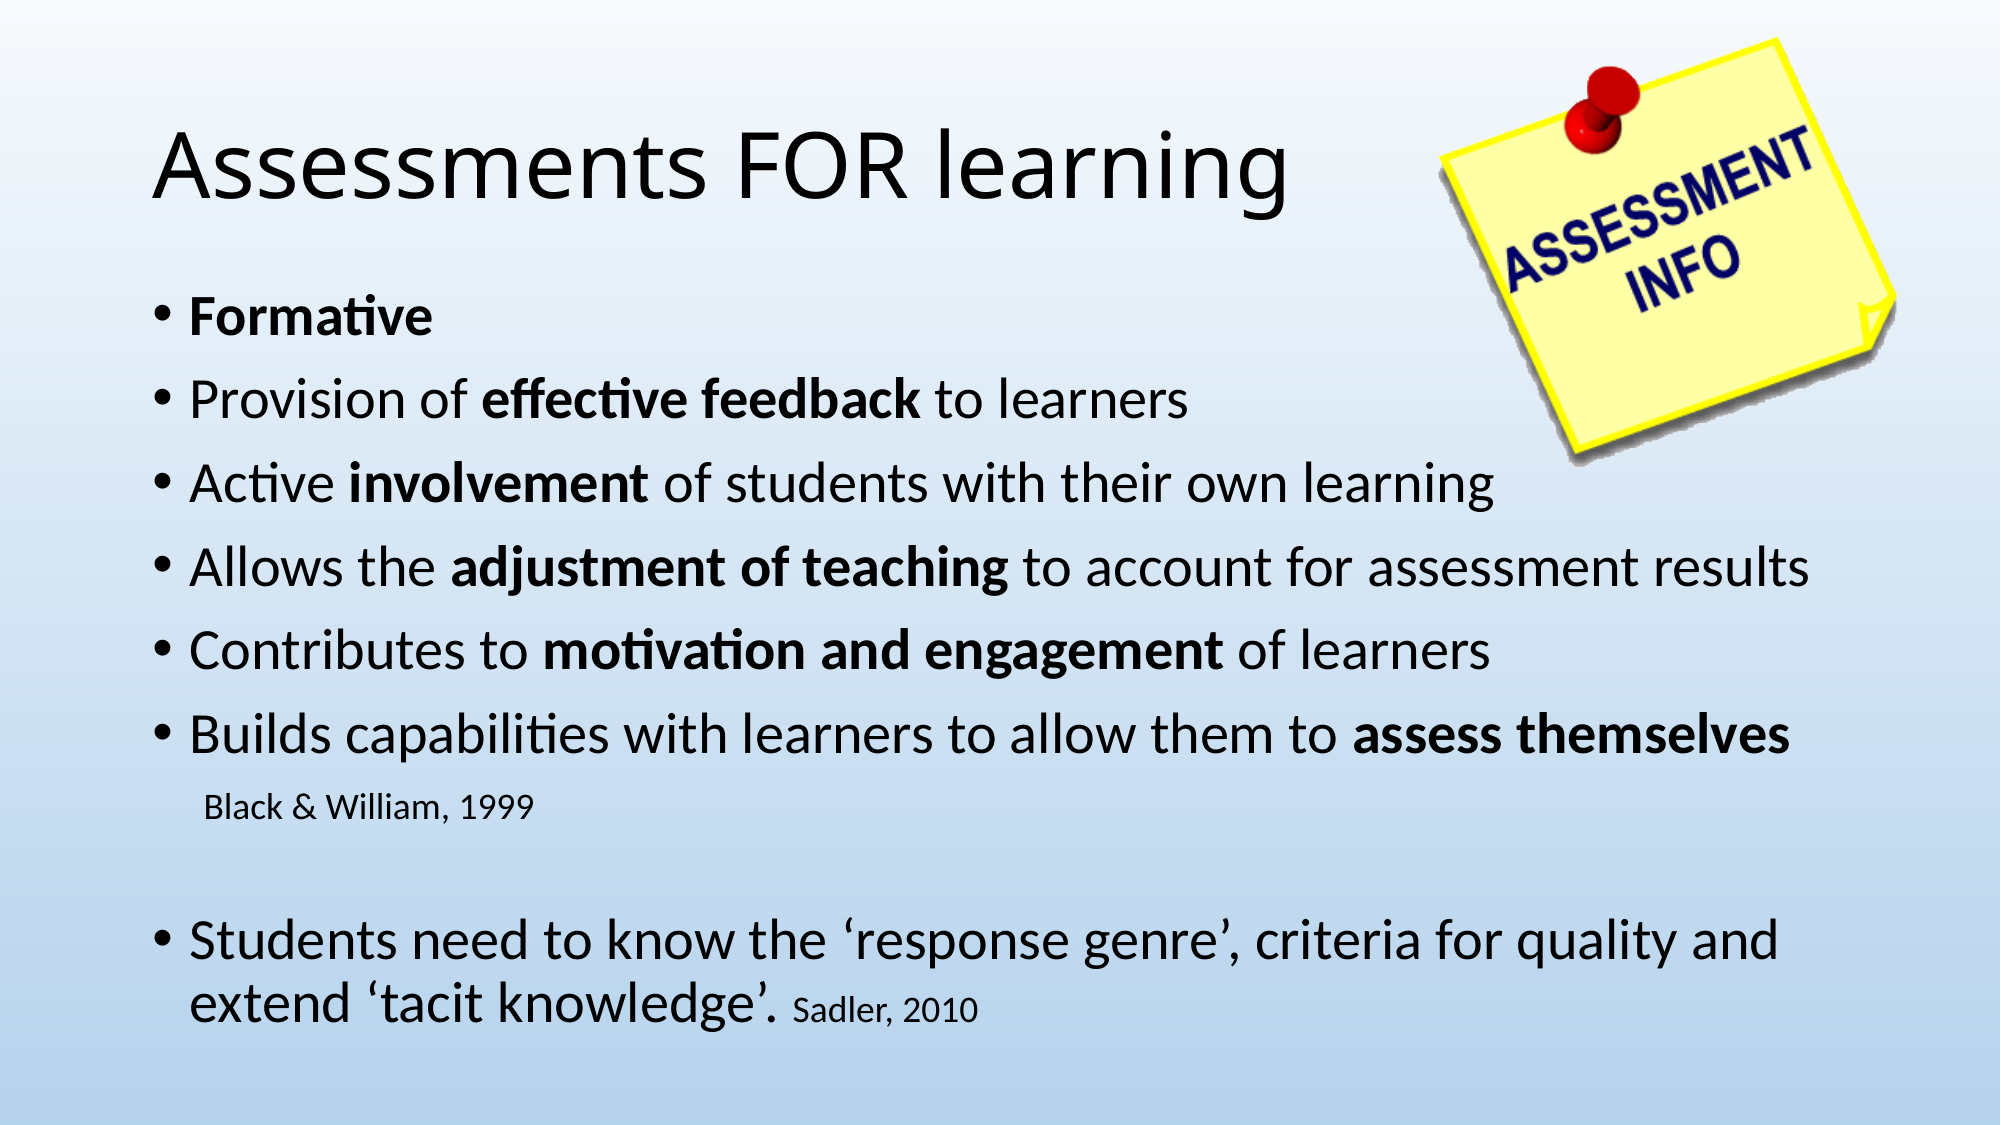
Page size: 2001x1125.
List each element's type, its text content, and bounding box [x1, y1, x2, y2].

picture [1426, 0, 1941, 469]
title Assessments FOR learning [137, 59, 1426, 277]
list Formative Provision of effective feedback to learners Active involvement of students with their own learning Allows the adjustment of teaching to account for assessment results Contributes to motivation and engagement of learners Builds capabilities with learners to allow them to assess themselves Black & William, 1999 Students need to know the ‘response genre’, criteria for quality and extend ‘tacit knowledge’. Sadler, 2010 [137, 277, 1863, 1095]
